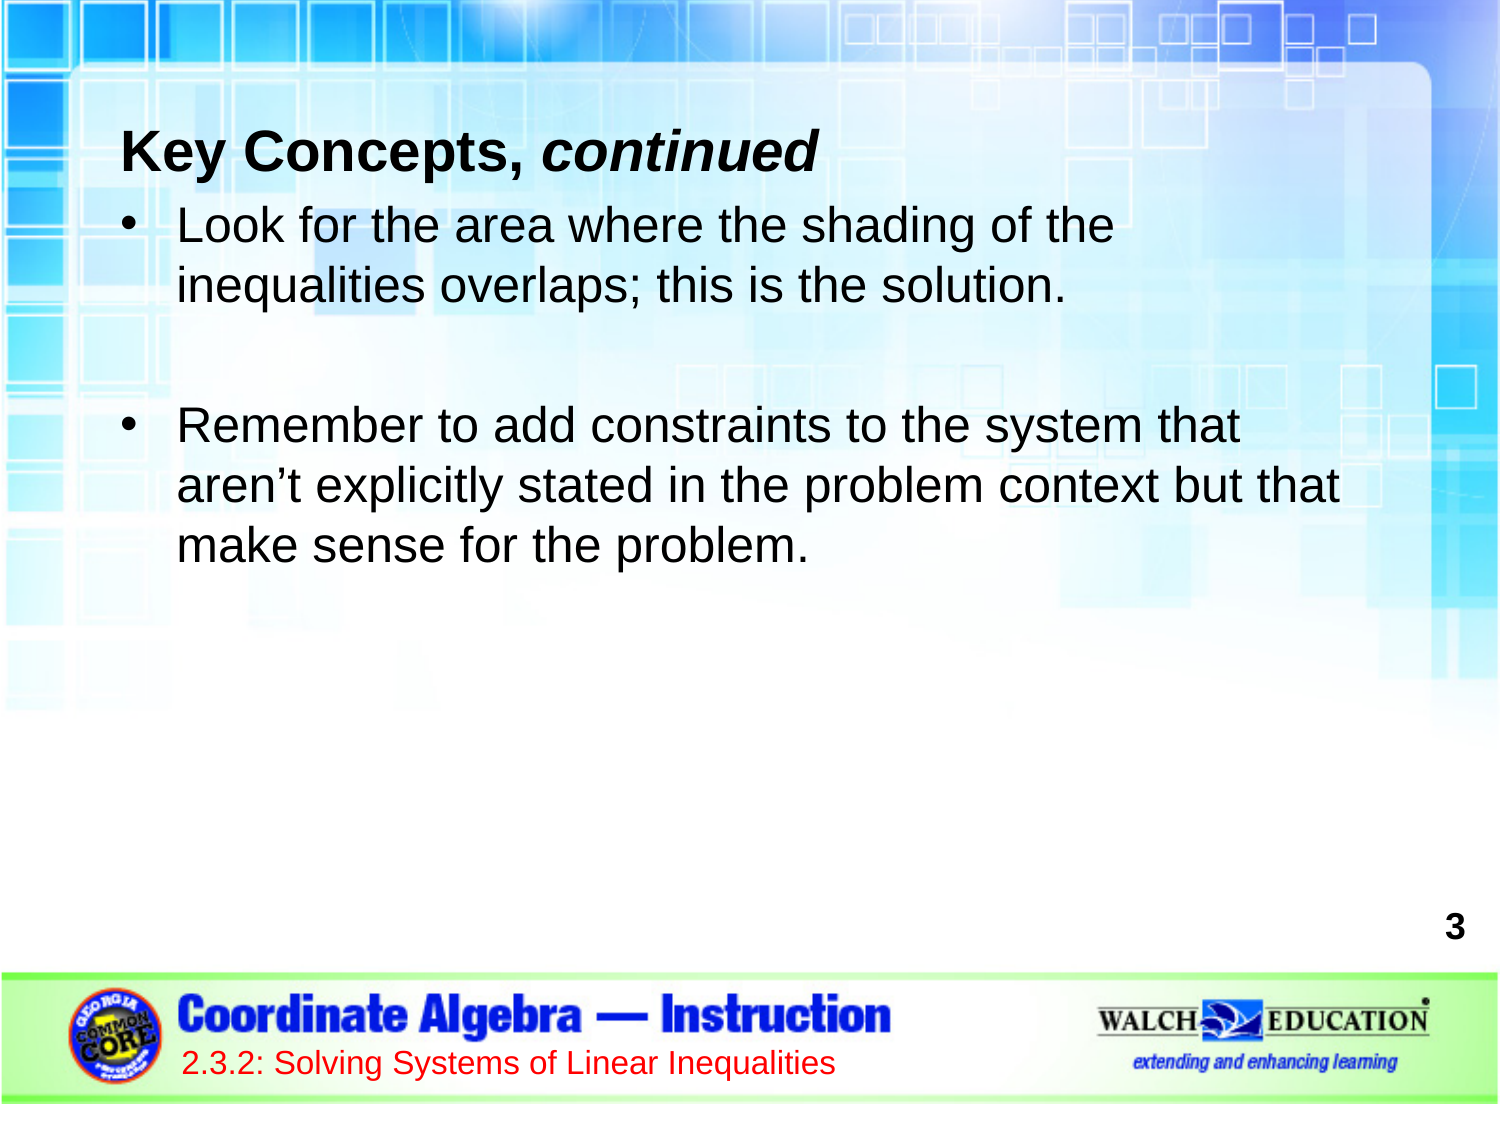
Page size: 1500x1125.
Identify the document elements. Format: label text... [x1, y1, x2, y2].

list 2.3.2: Solving Systems of Linear Inequalities [166, 1033, 1074, 1078]
slide_number 3 [1361, 901, 1481, 949]
picture [1, 0, 1500, 1104]
subtitle Key Concepts, continued Look for the area where the shading of the inequalities overlaps; this is the solution. Remember to add constraints to the system that aren’t explicitly stated in the problem context but that make sense for the problem. [105, 105, 1394, 925]
